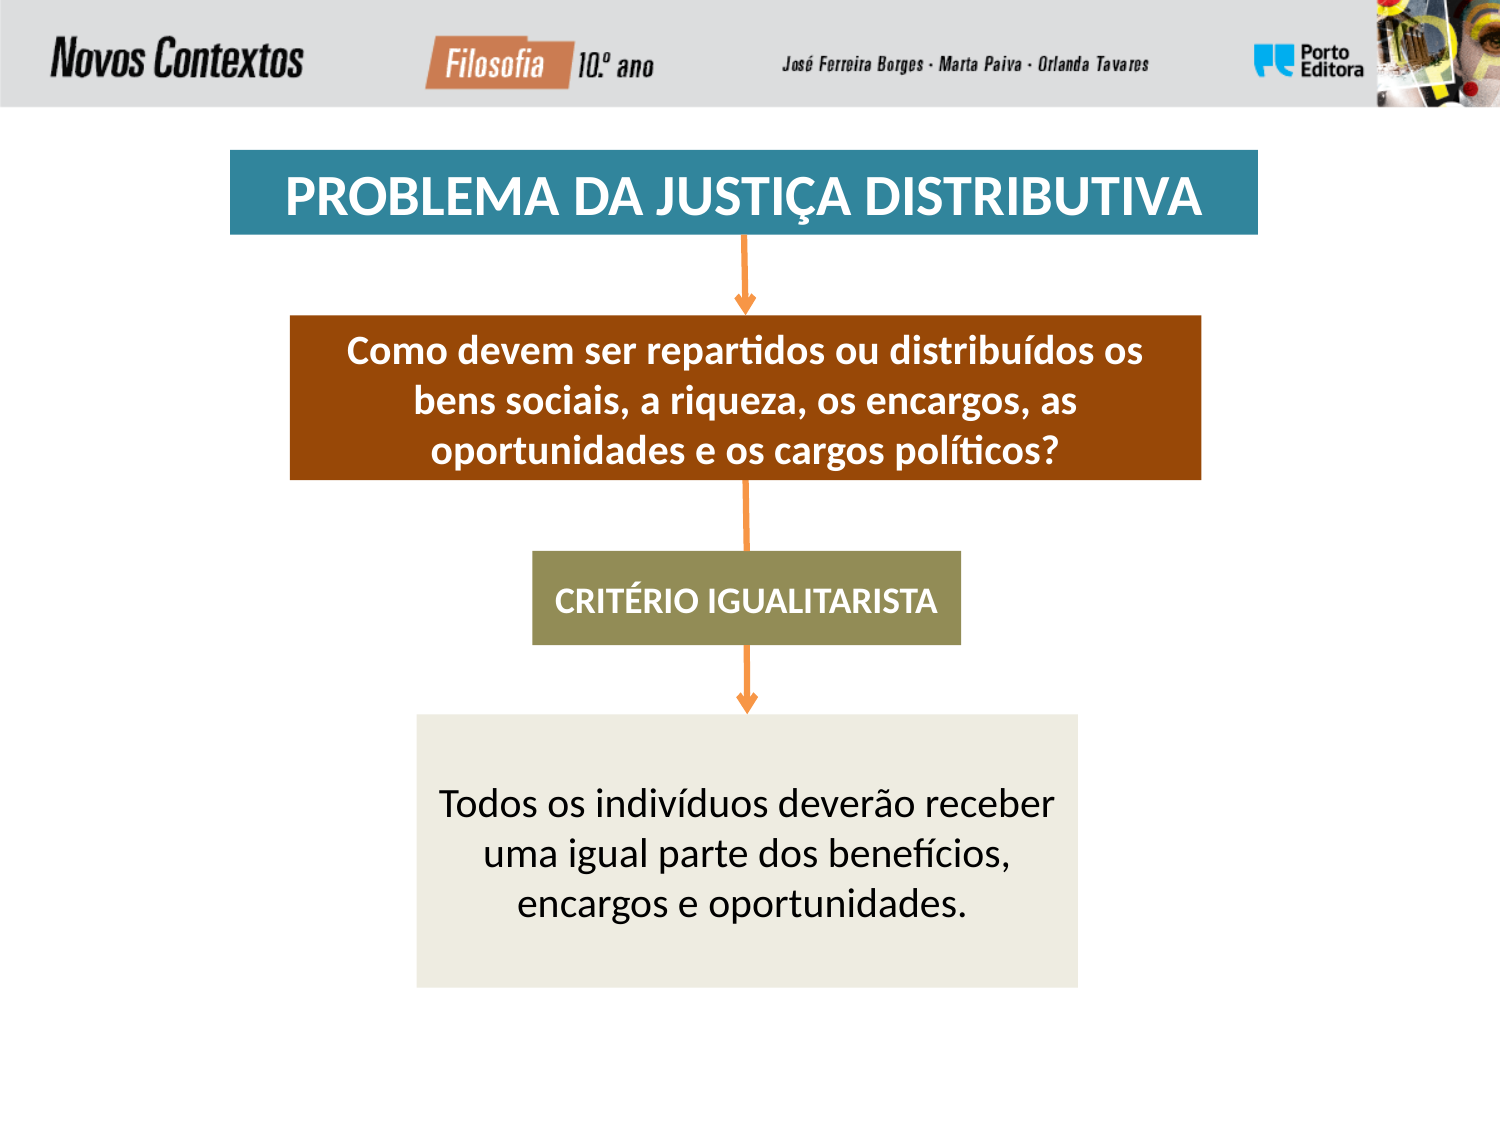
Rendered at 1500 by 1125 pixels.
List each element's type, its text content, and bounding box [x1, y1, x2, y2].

text_box Todos os indivíduos deverão receber uma igual parte dos benefícios, encargos e oportunidades. [414, 712, 1080, 990]
picture [0, 0, 1500, 153]
text_box PROBLEMA DA JUSTIÇA DISTRIBUTIVA [230, 149, 1258, 235]
text_box Como devem ser repartidos ou distribuídos os bens sociais, a riqueza, os encargos, as oportunidades e os cargos políticos? [289, 315, 1202, 481]
text_box CRITÉRIO IGUALITARISTA [530, 549, 963, 647]
